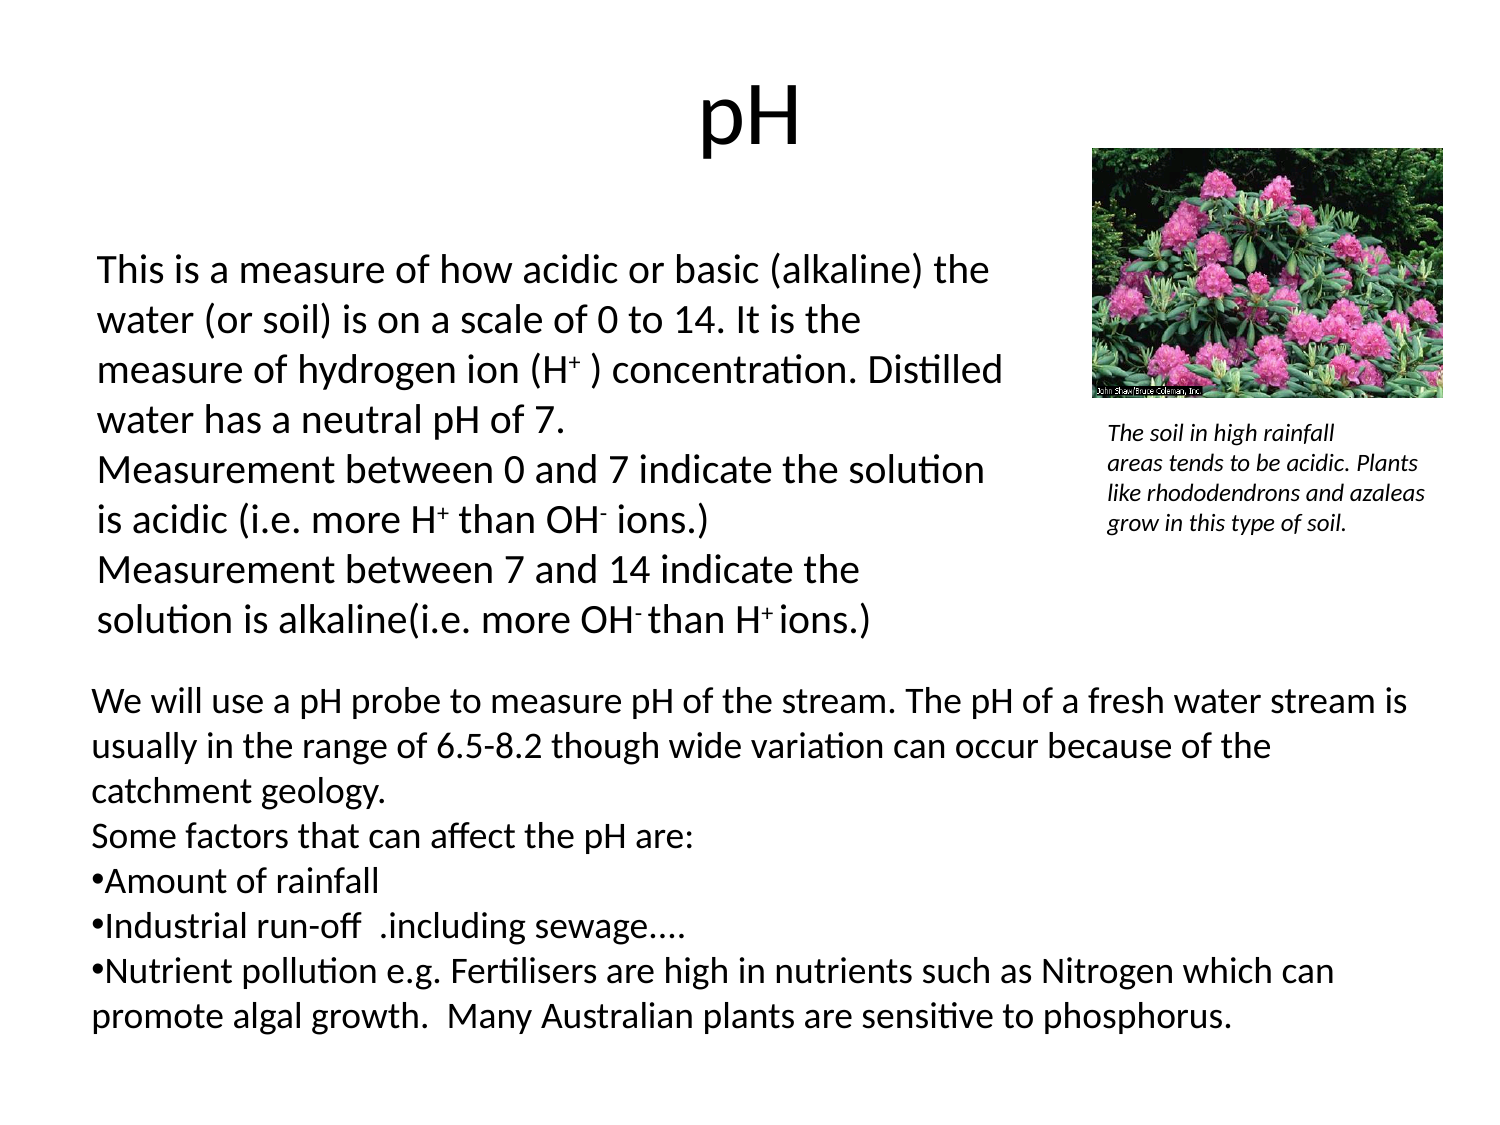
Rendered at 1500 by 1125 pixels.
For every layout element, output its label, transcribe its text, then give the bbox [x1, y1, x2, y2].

text_box We will use a pH probe to measure pH of the stream. The pH of a fresh water stream is usually in the range of 6.5-8.2 though wide variation can occur because of the catchment geology. Some factors that can affect the pH are: Amount of rainfall Industrial run-off .including sewage.... Nutrient pollution e.g. Fertilisers are high in nutrients such as Nitrogen which can promote algal growth. Many Australian plants are sensitive to phosphorus. [76, 668, 1436, 1089]
text_box pH [74, 45, 1425, 233]
picture [1092, 148, 1443, 398]
text_box The soil in high rainfall areas tends to be acidic. Plants like rhododendrons and azaleas grow in this type of soil. [1092, 408, 1447, 544]
text_box This is a measure of how acidic or basic (alkaline) the water (or soil) is on a scale of 0 to 14. It is the measure of hydrogen ion (H+ ) concentration. Distilled water has a neutral pH of 7. Measurement between 0 and 7 indicate the solution is acidic (i.e. more H+ than OH- ions.) Measurement between 7 and 14 indicate the solution is alkaline(i.e. more OH- than H+ ions.) [81, 234, 1022, 650]
